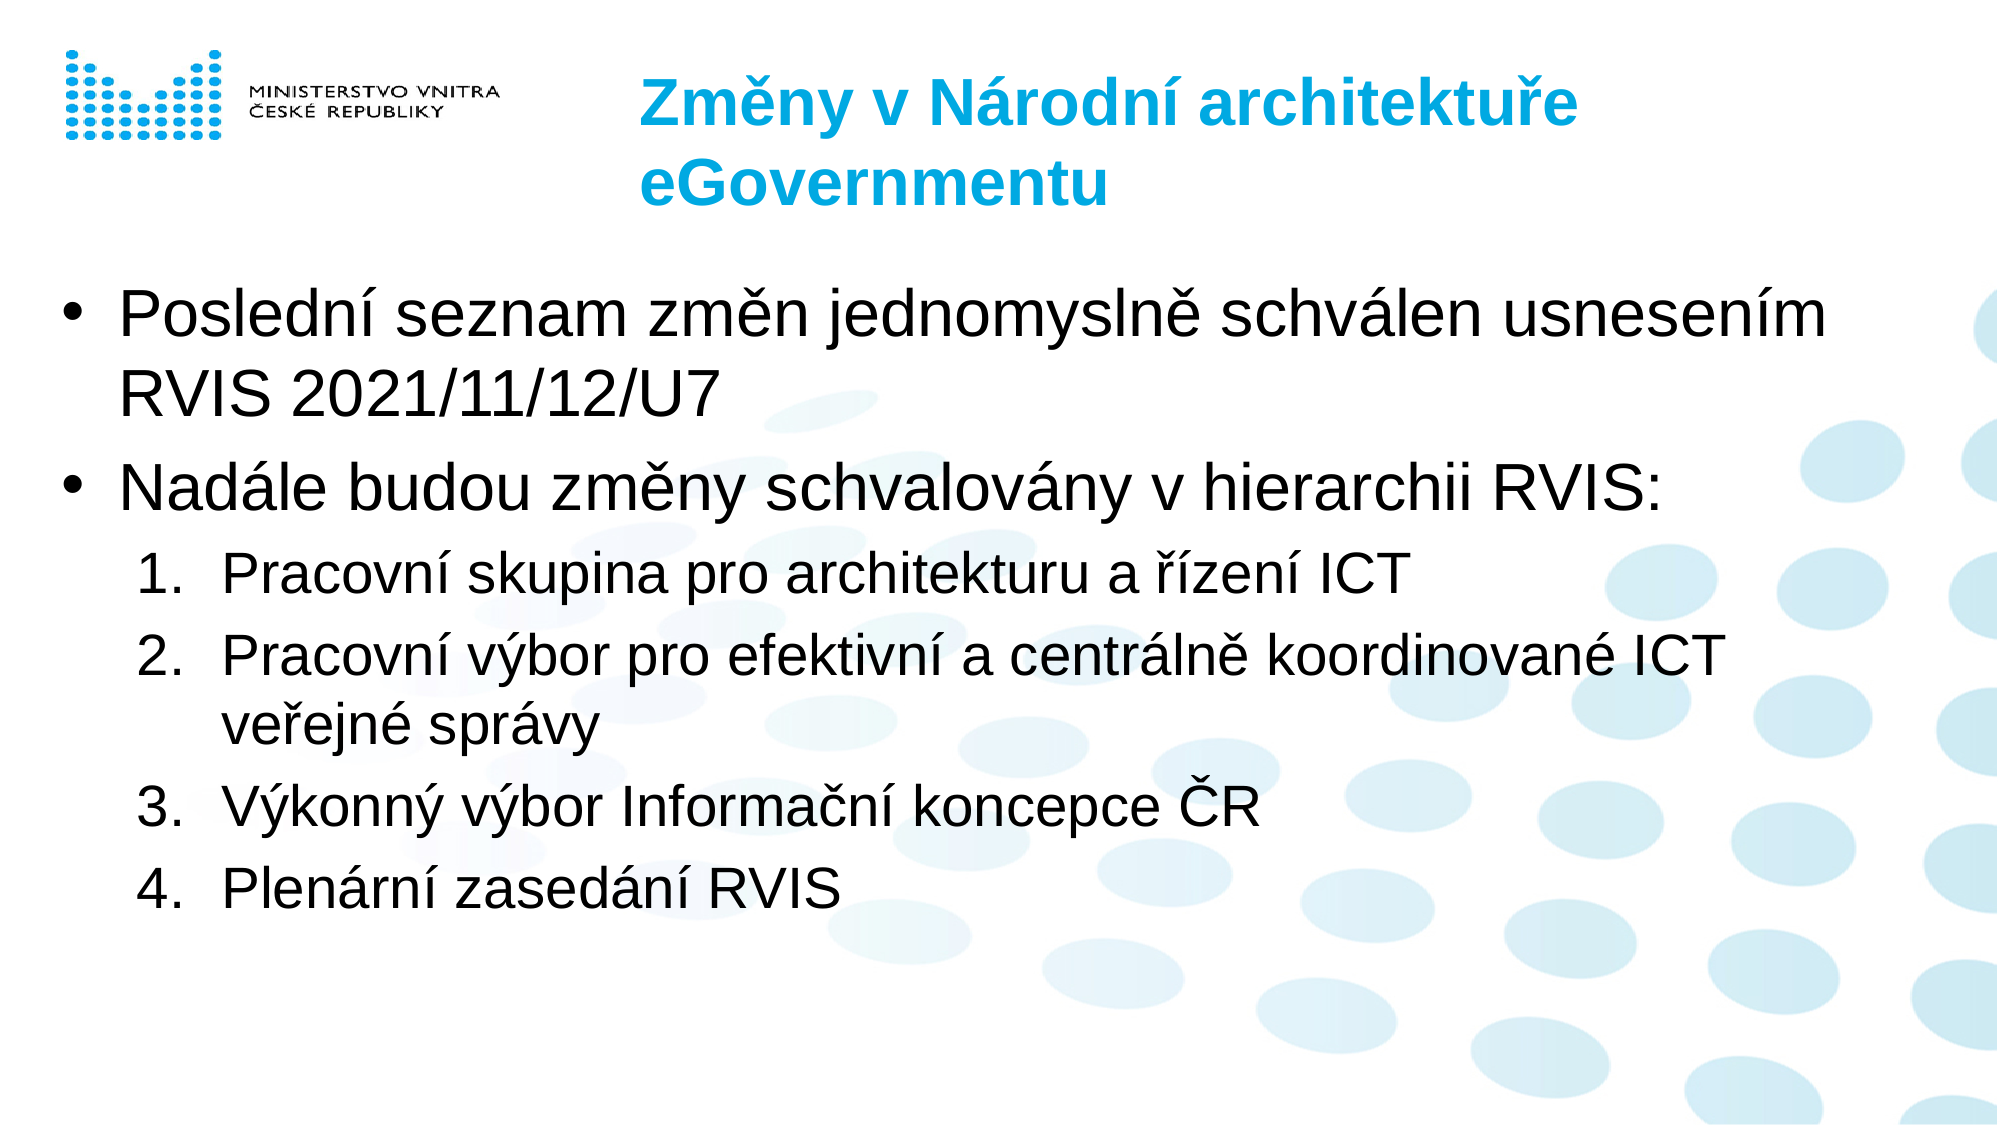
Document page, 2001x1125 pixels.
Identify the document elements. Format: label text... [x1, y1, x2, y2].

list Poslední seznam změn jednomyslně schválen usnesením RVIS 2021/11/12/U7 Nadále budou změny schvalovány v hierarchii RVIS: Pracovní skupina pro architekturu a řízení ICT Pracovní výbor pro efektivní a centrálně koordinované ICT veřejné správy Výkonný výbor Informační koncepce ČR Plenární zasedání RVIS [46, 262, 1900, 1005]
title Změny v Národní architektuře eGovernmentu [624, 45, 1900, 233]
picture [0, 0, 2000, 1125]
